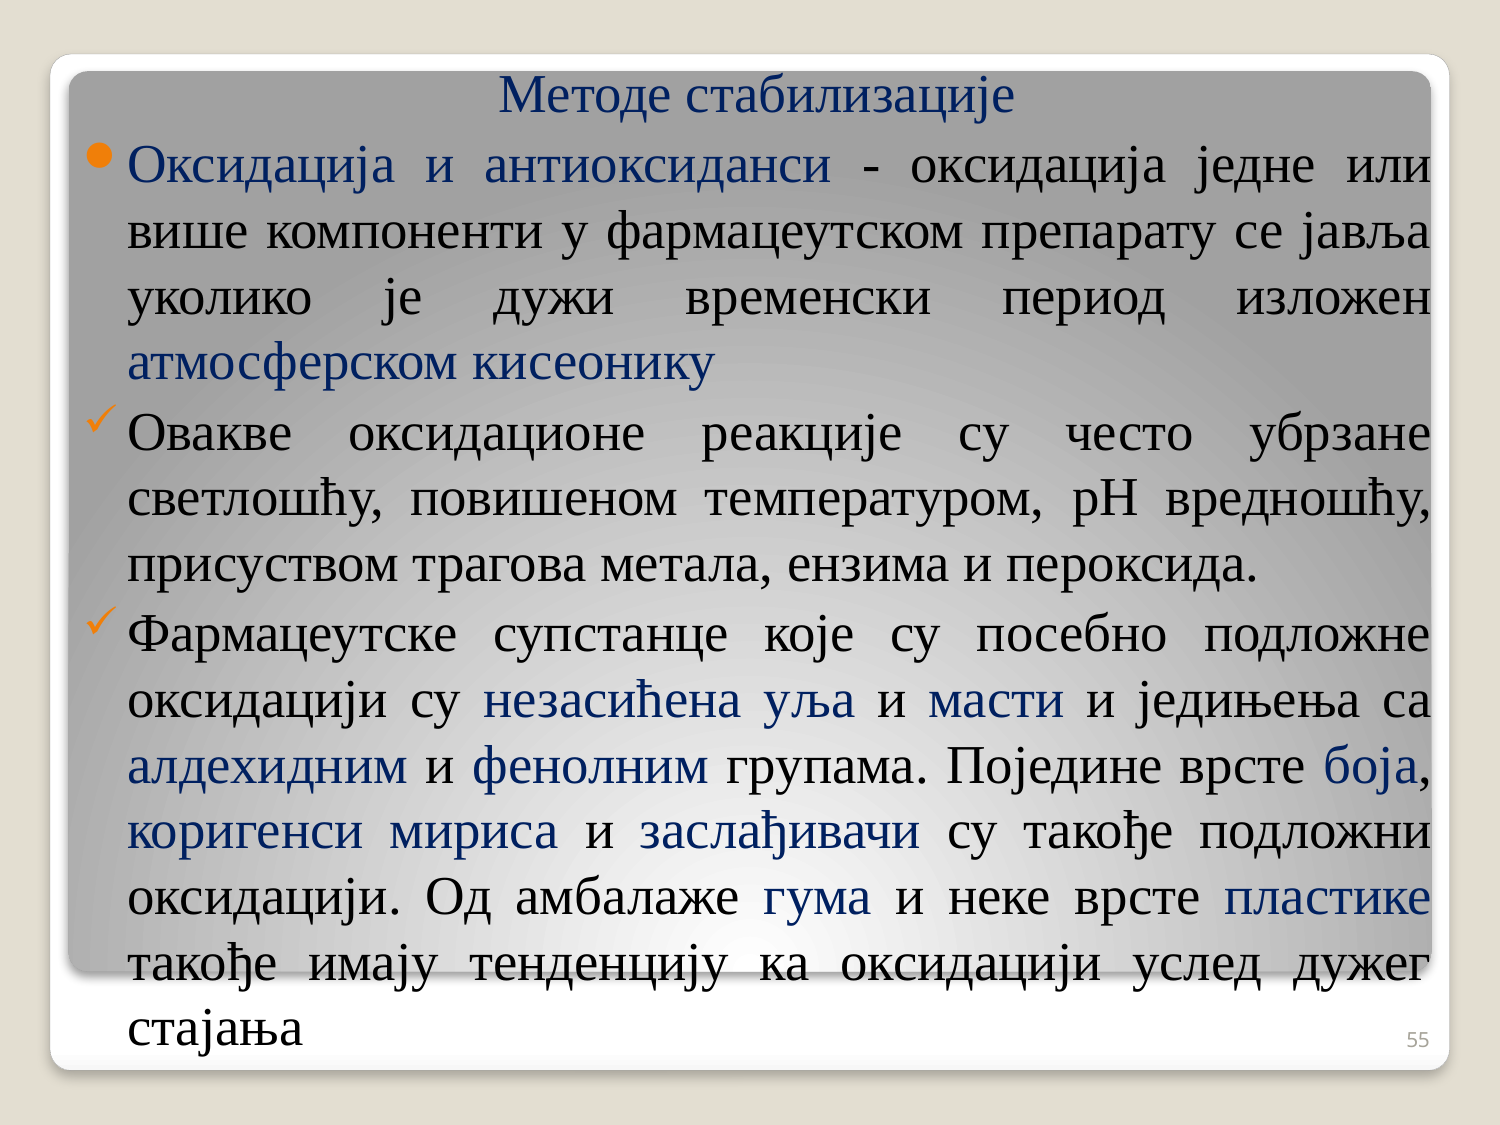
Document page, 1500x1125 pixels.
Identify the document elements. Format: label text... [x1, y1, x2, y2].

slide_number 55 [1369, 1002, 1445, 1063]
list Методе стабилизације Оксидација и антиоксиданси - оксидација једне или више компоненти у фармацеутском препарату се јавља уколико је дужи временски период изложен атмосферском кисеонику Овакве оксидационе реакције су често убрзане светлошћу, повишеном температуром, pH вредношћу, присуством трагова метала, ензима и пероксида. Фармацеутске супстанце које су посебно подложне оксидацији су незасићена уља и масти и једињења са алдехидним и фенолним групама. Поједине врсте боја, коригенси мириса и заслађивачи су такође подложни оксидацији. Од амбалаже гума и неке врсте пластике такође имају тенденцију ка оксидацији услед дужег стајања [53, 42, 1447, 1071]
